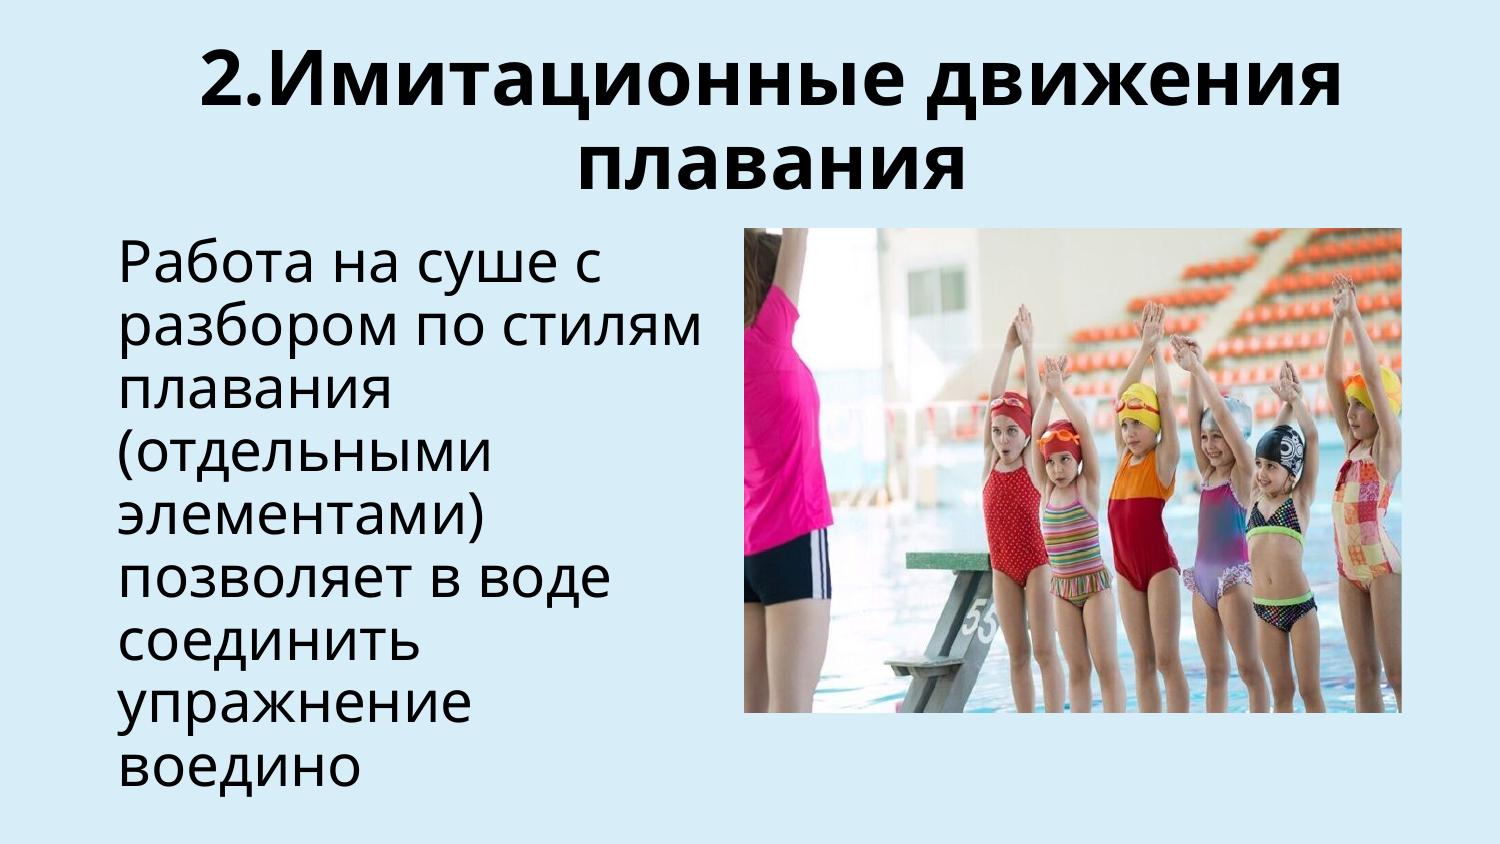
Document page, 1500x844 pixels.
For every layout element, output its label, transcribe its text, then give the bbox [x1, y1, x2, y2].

text_box [744, 228, 1402, 714]
title 2.Имитационные движения плавания [125, 40, 1420, 205]
list Работа на суше с разбором по стилям плавания (отдельными элементами) позволяет в воде соединить упражнение воедино [103, 224, 741, 760]
